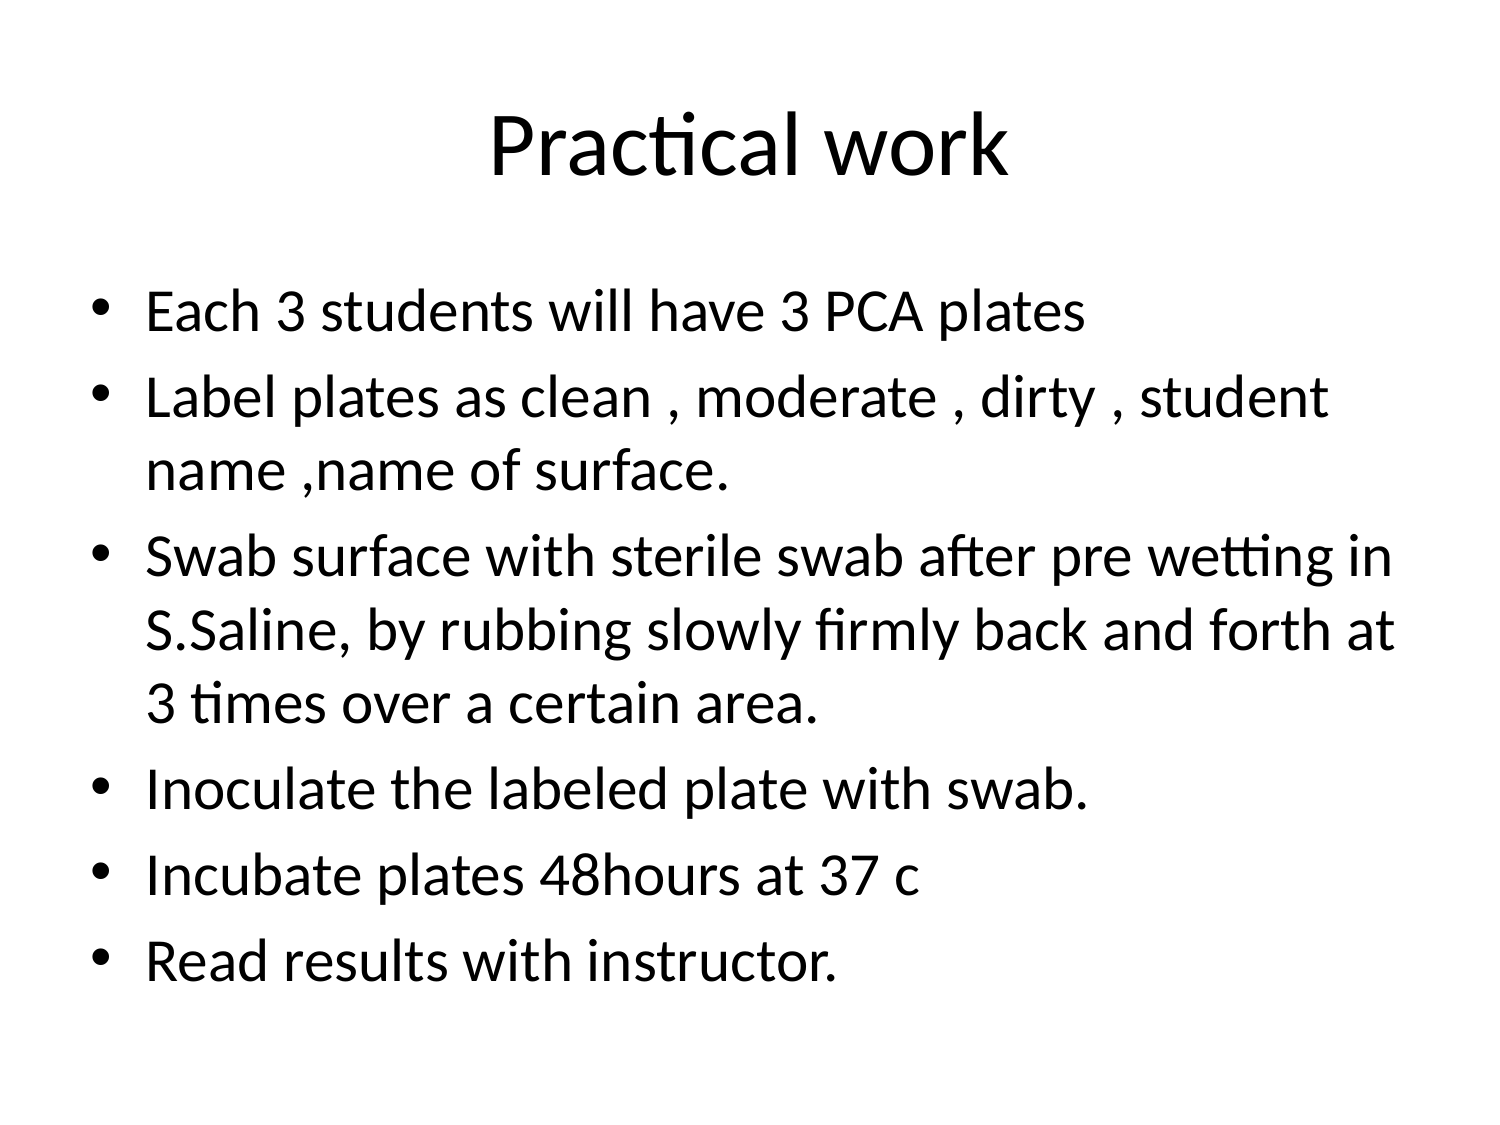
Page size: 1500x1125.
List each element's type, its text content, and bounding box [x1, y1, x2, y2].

list Each 3 students will have 3 PCA plates Label plates as clean , moderate , dirty , student name ,name of surface. Swab surface with sterile swab after pre wetting in S.Saline, by rubbing slowly firmly back and forth at 3 times over a certain area. Inoculate the labeled plate with swab. Incubate plates 48hours at 37 c Read results with instructor. [75, 262, 1425, 1005]
title Practical work [75, 45, 1425, 233]
